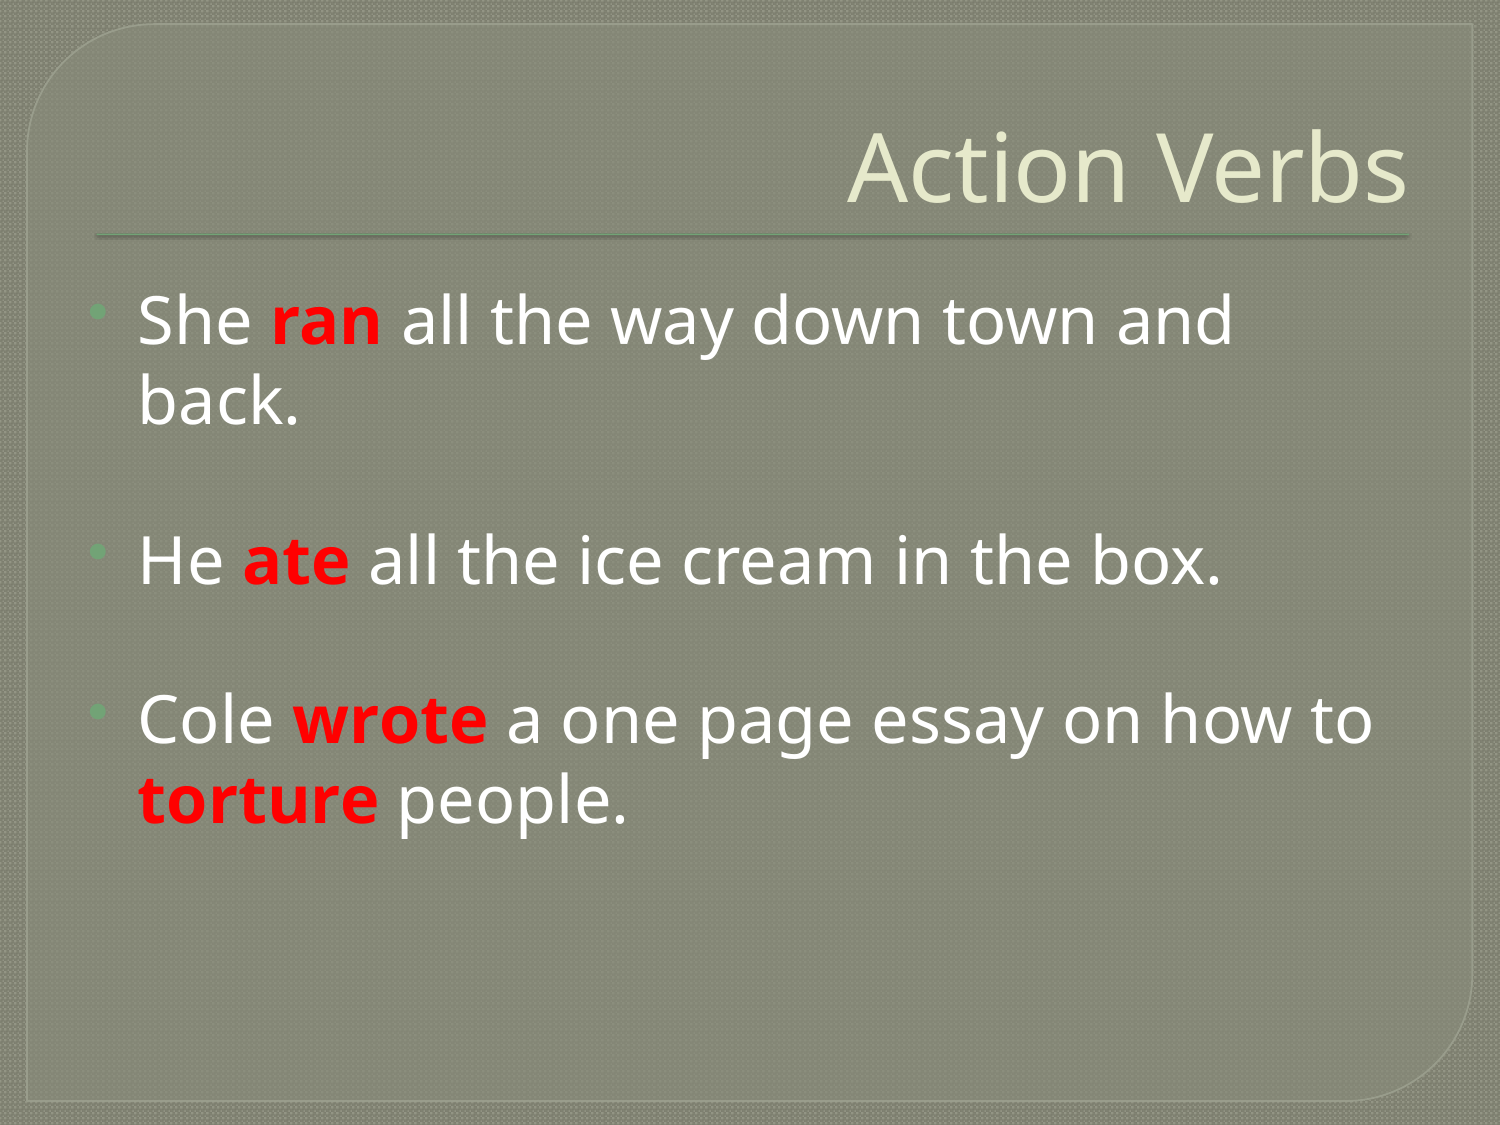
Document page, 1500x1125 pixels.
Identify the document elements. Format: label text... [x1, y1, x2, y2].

title Action Verbs [75, 41, 1425, 230]
list She ran all the way down town and back. He ate all the ice cream in the box. Cole wrote a one page essay on how to torture people. [74, 269, 1426, 1013]
